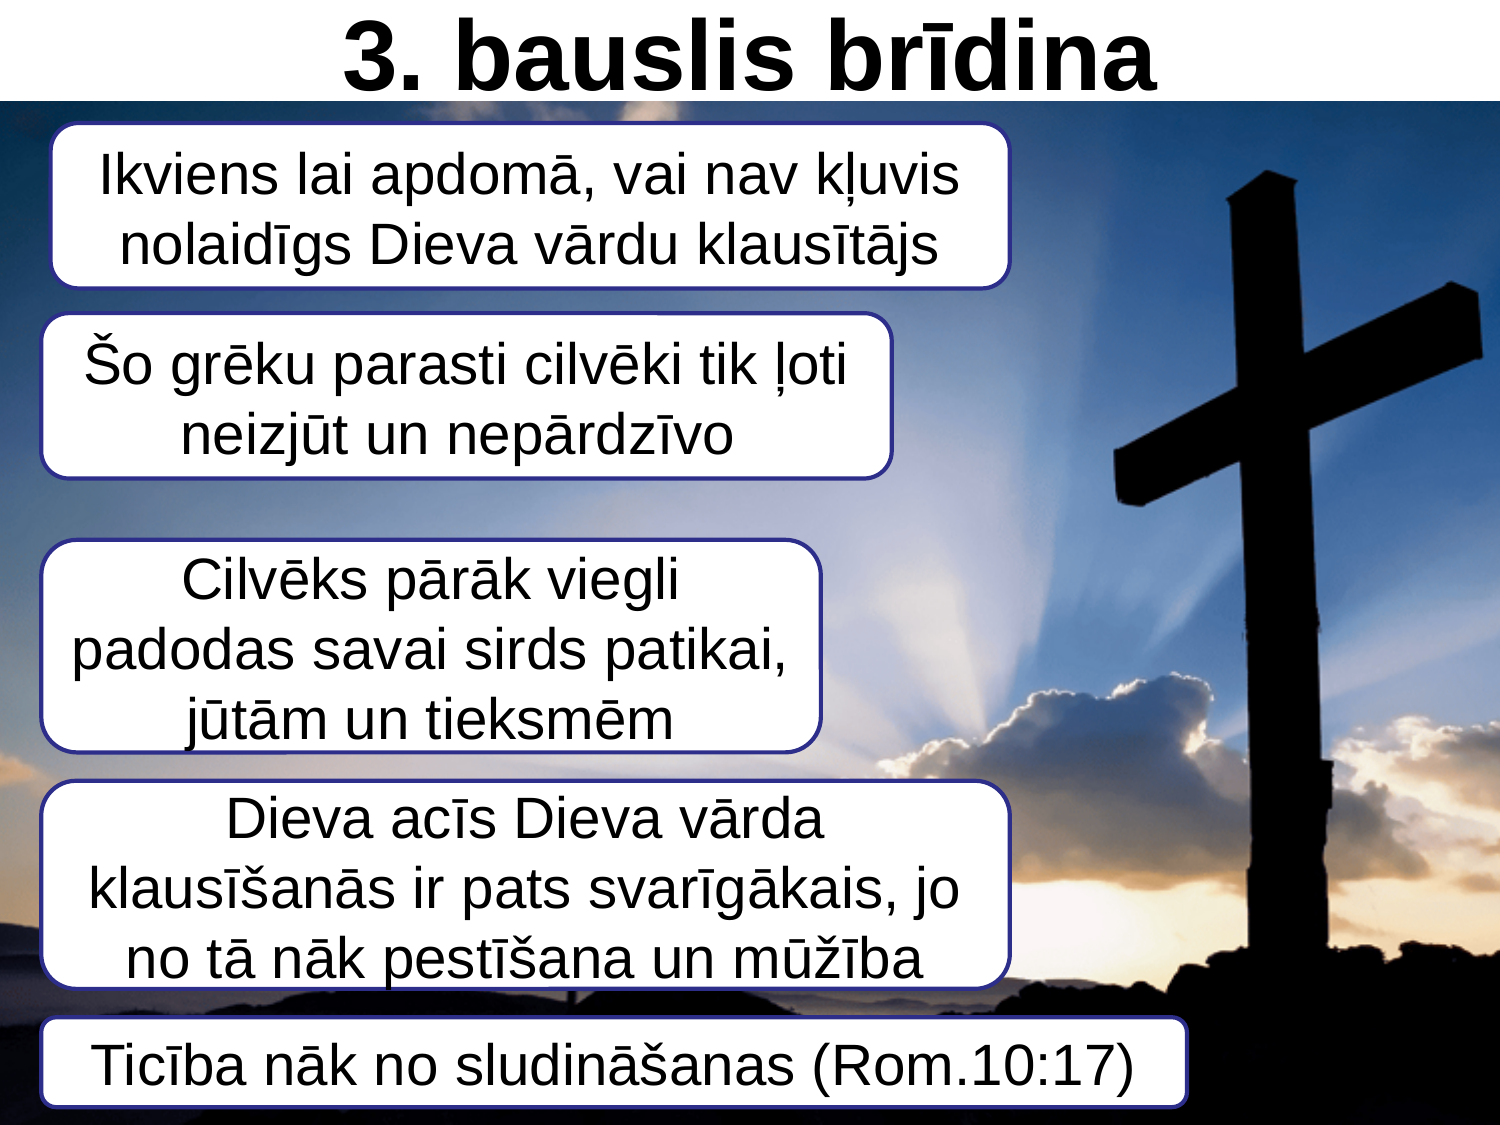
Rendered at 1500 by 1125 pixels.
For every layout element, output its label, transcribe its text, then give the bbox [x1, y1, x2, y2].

picture [0, 101, 1500, 1125]
title 3. bauslis brīdina [0, 0, 1500, 101]
